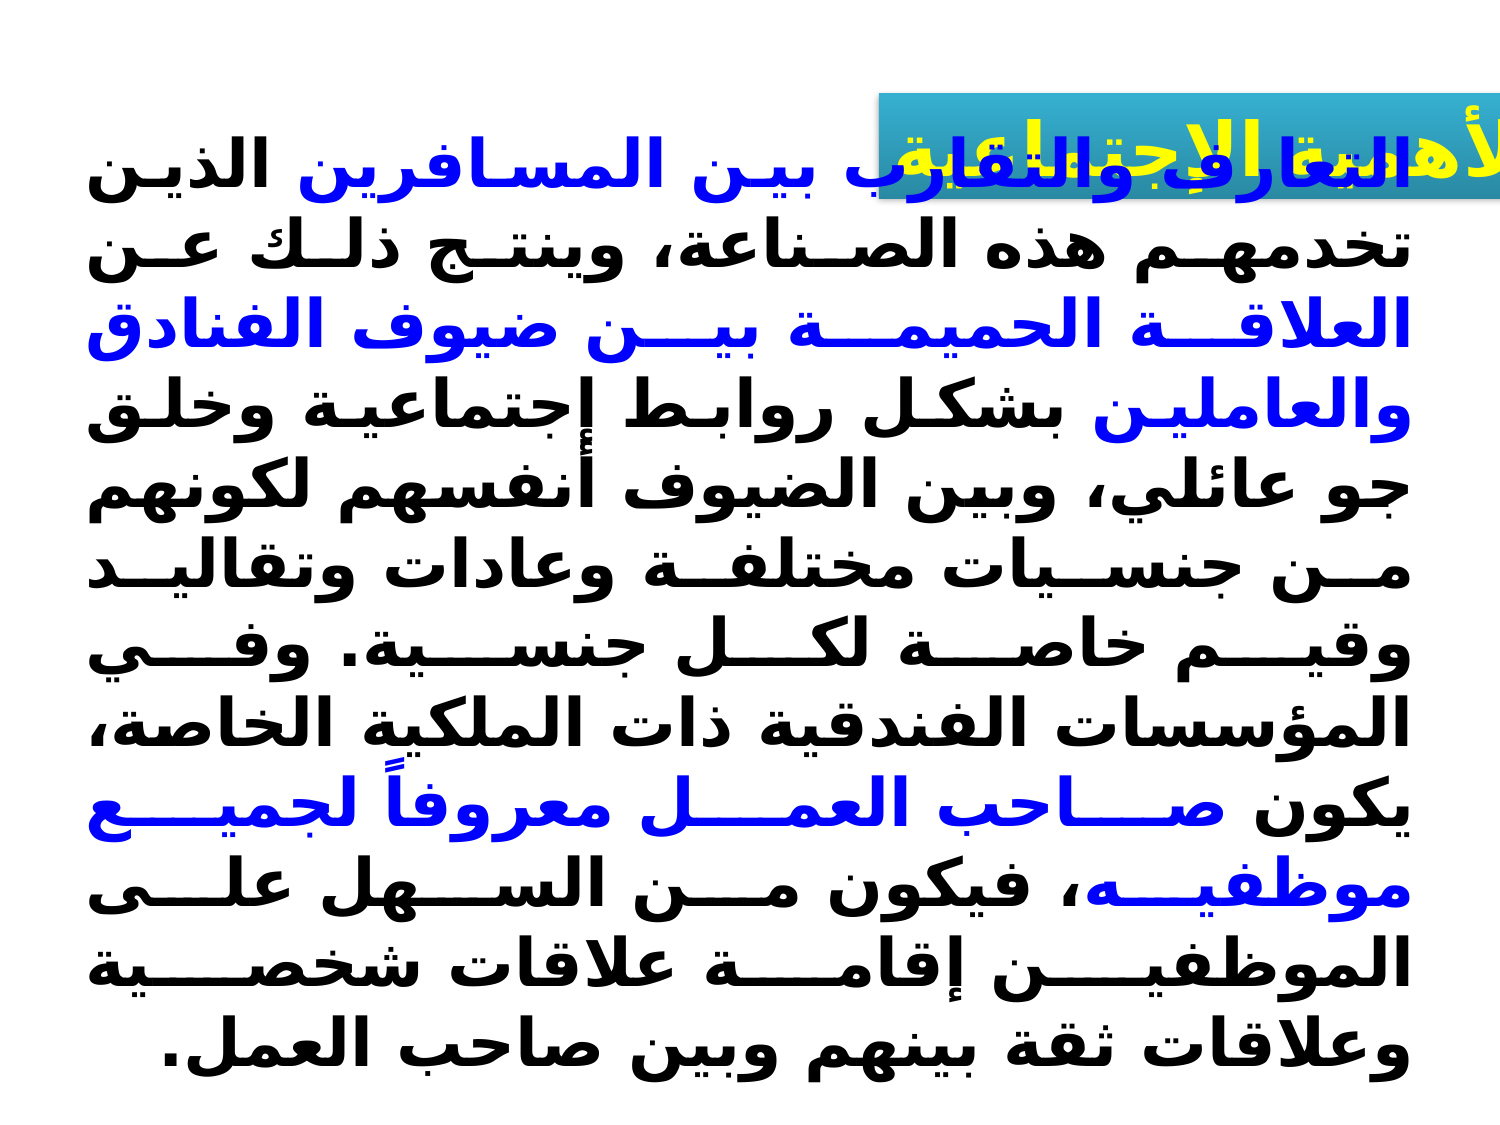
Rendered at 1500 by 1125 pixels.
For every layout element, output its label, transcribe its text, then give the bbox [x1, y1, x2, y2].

text_box التعارف والتقارب بين المسافرين الذين تخدمهم هذه الصناعة، وينتج ذلك عن العلاقة الحميمة بين ضيوف الفنادق والعاملين بشكل روابط إجتماعية وخلق جو عائلي، وبين الضيوف أنفسهم لكونهم من جنسيات مختلفة وعادات وتقاليد وقيم خاصة لكل جنسية. وفي المؤسسات الفندقية ذات الملكية الخاصة، يكون صاحب العمل معروفاً لجميع موظفيه، فيكون من السهل على الموظفين إقامة علاقات شخصية وعلاقات ثقة بينهم وبين صاحب العمل. [70, 113, 1430, 1088]
text_box الأهمية الإجتماعية [878, 93, 1500, 199]
